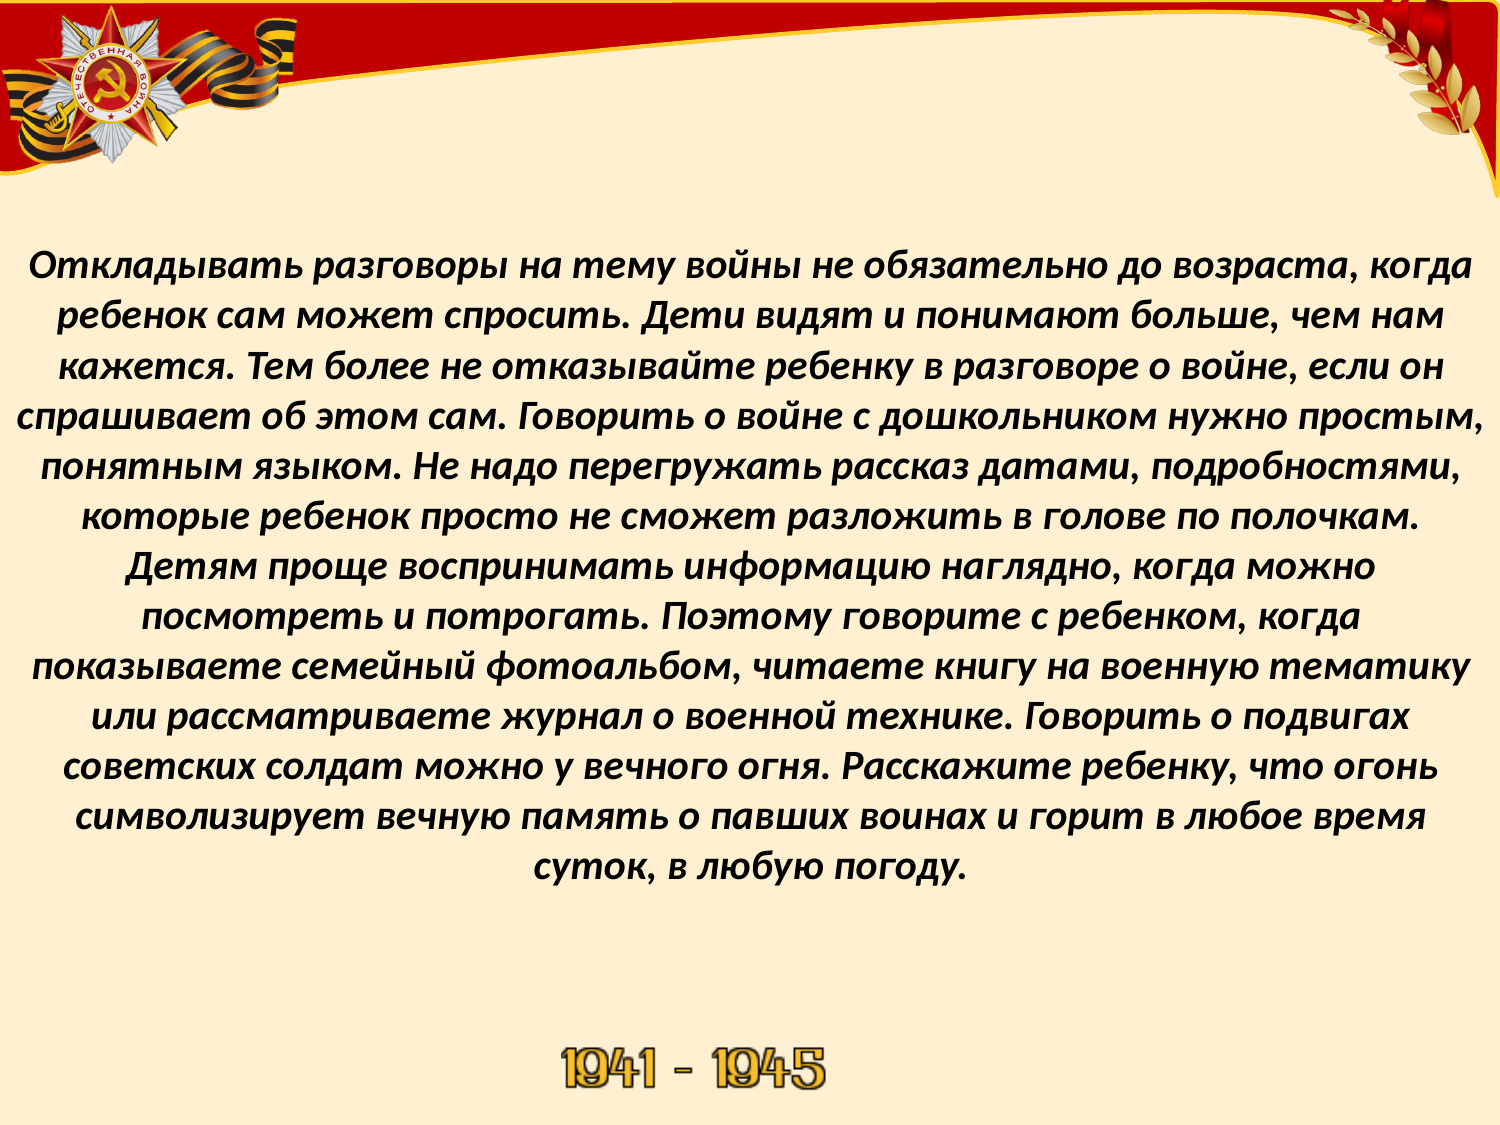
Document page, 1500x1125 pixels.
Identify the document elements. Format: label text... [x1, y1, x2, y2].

text_box Откладывать разговоры на тему войны не обязательно до возраста, когда ребенок сам может спросить. Дети видят и понимают больше, чем нам кажется. Тем более не отказывайте ребенку в разговоре о войне, если он спрашивает об этом сам. Говорить о войне с дошкольником нужно простым, понятным языком. Не надо перегружать рассказ датами, подробностями, которые ребенок просто не сможет разложить в голове по полочкам. Детям проще воспринимать информацию наглядно, когда можно посмотреть и потрогать. Поэтому говорите с ребенком, когда показываете семейный фотоальбом, читаете книгу на военную тематику или рассматриваете журнал о военной технике. Говорить о подвигах советских солдат можно у вечного огня. Расскажите ребенку, что огонь символизирует вечную память о павших воинах и горит в любое время суток, в любую погоду. [0, 15, 1500, 1125]
picture [0, 0, 298, 170]
picture [1286, 0, 1500, 184]
picture [560, 1046, 833, 1092]
text_box [1494, 125, 1500, 140]
text_box [298, 0, 1281, 85]
text_box [1481, 144, 1500, 199]
